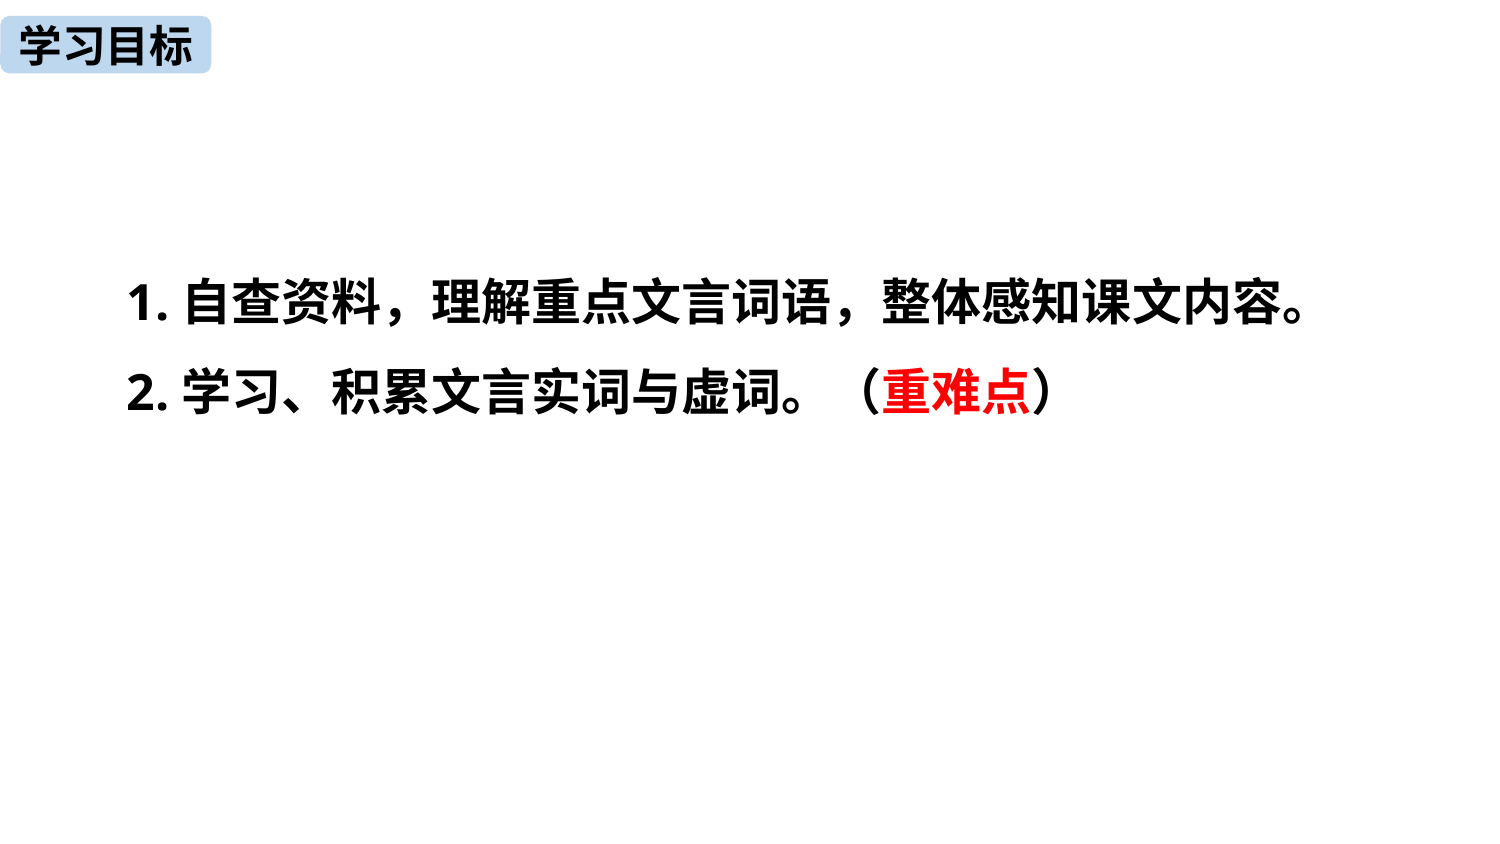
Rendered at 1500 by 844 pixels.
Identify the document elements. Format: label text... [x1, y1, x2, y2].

text_box 1.自查资料，理解重点文言词语，整体感知课文内容。 2.学习、积累文言实词与虚词。（重难点） [115, 234, 1338, 426]
text_box 学习目标 [0, 14, 213, 75]
